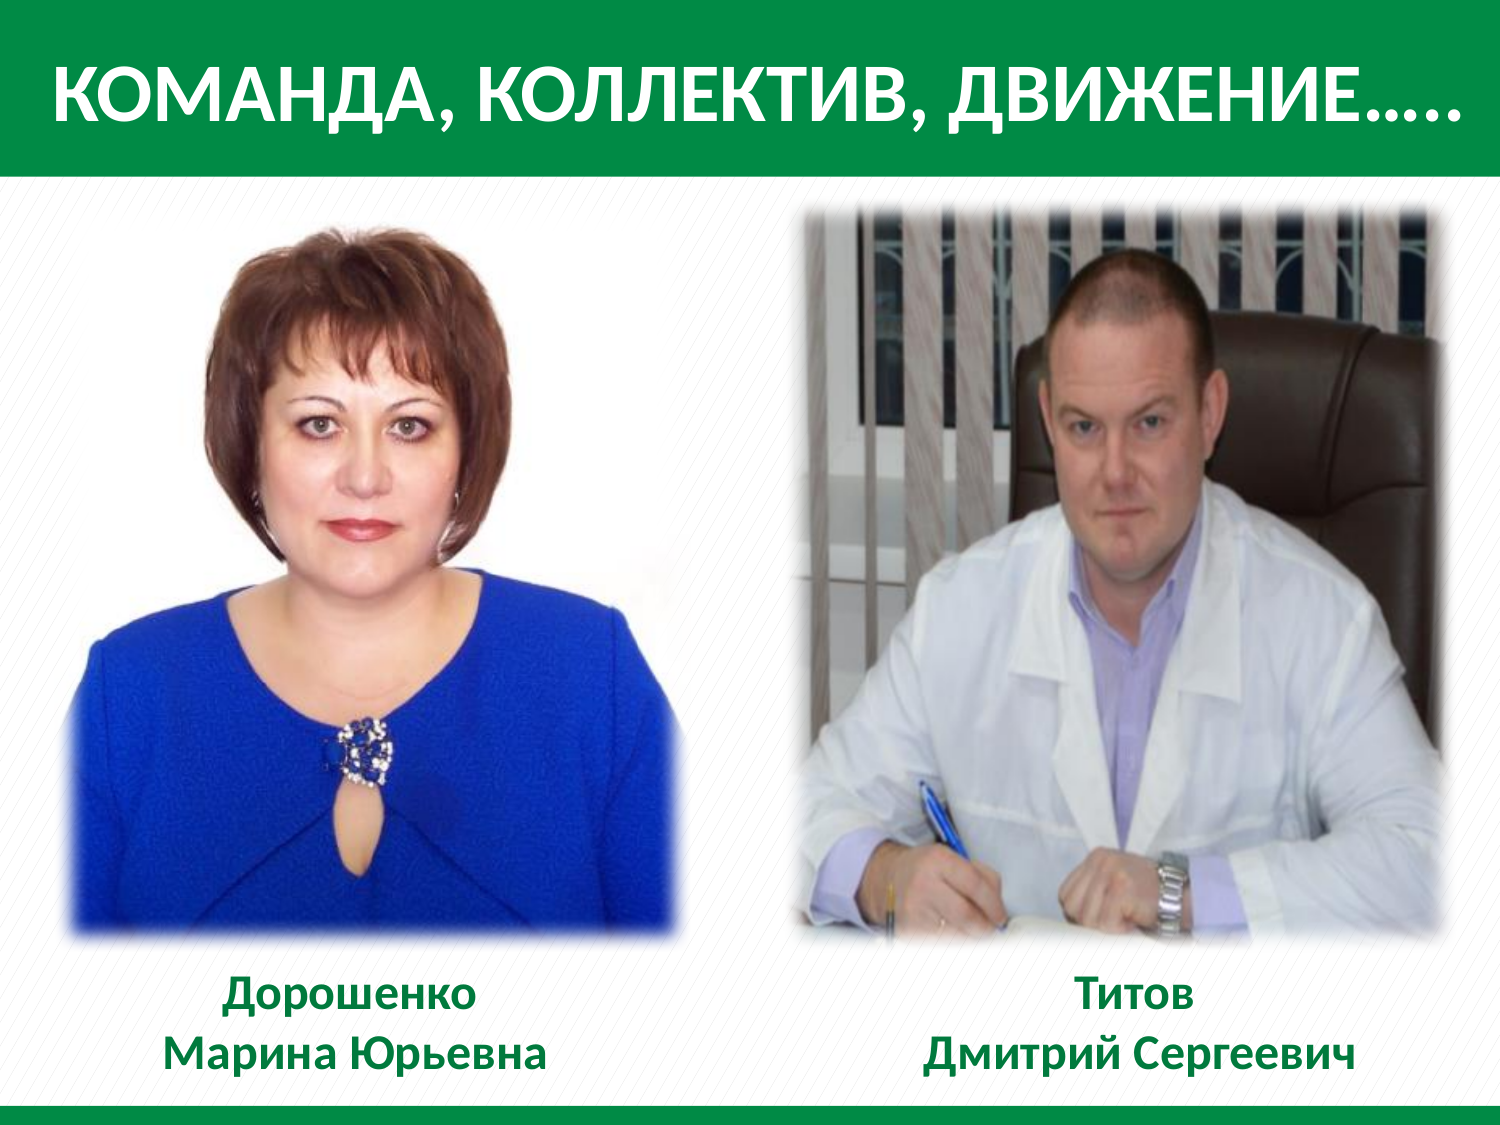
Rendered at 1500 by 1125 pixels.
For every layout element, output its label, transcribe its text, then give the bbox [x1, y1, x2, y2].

text_box [0, 179, 1500, 1104]
picture [782, 196, 1459, 953]
text_box Титов Дмитрий Сергеевич [839, 960, 1442, 1087]
text_box [0, 1104, 1500, 1125]
picture [54, 196, 692, 953]
text_box КОМАНДА, КОЛЛЕКТИВ, ДВИЖЕНИЕ….. [37, 30, 1482, 146]
text_box [0, 0, 1500, 179]
text_box Дорошенко Марина Юрьевна [54, 959, 657, 1087]
